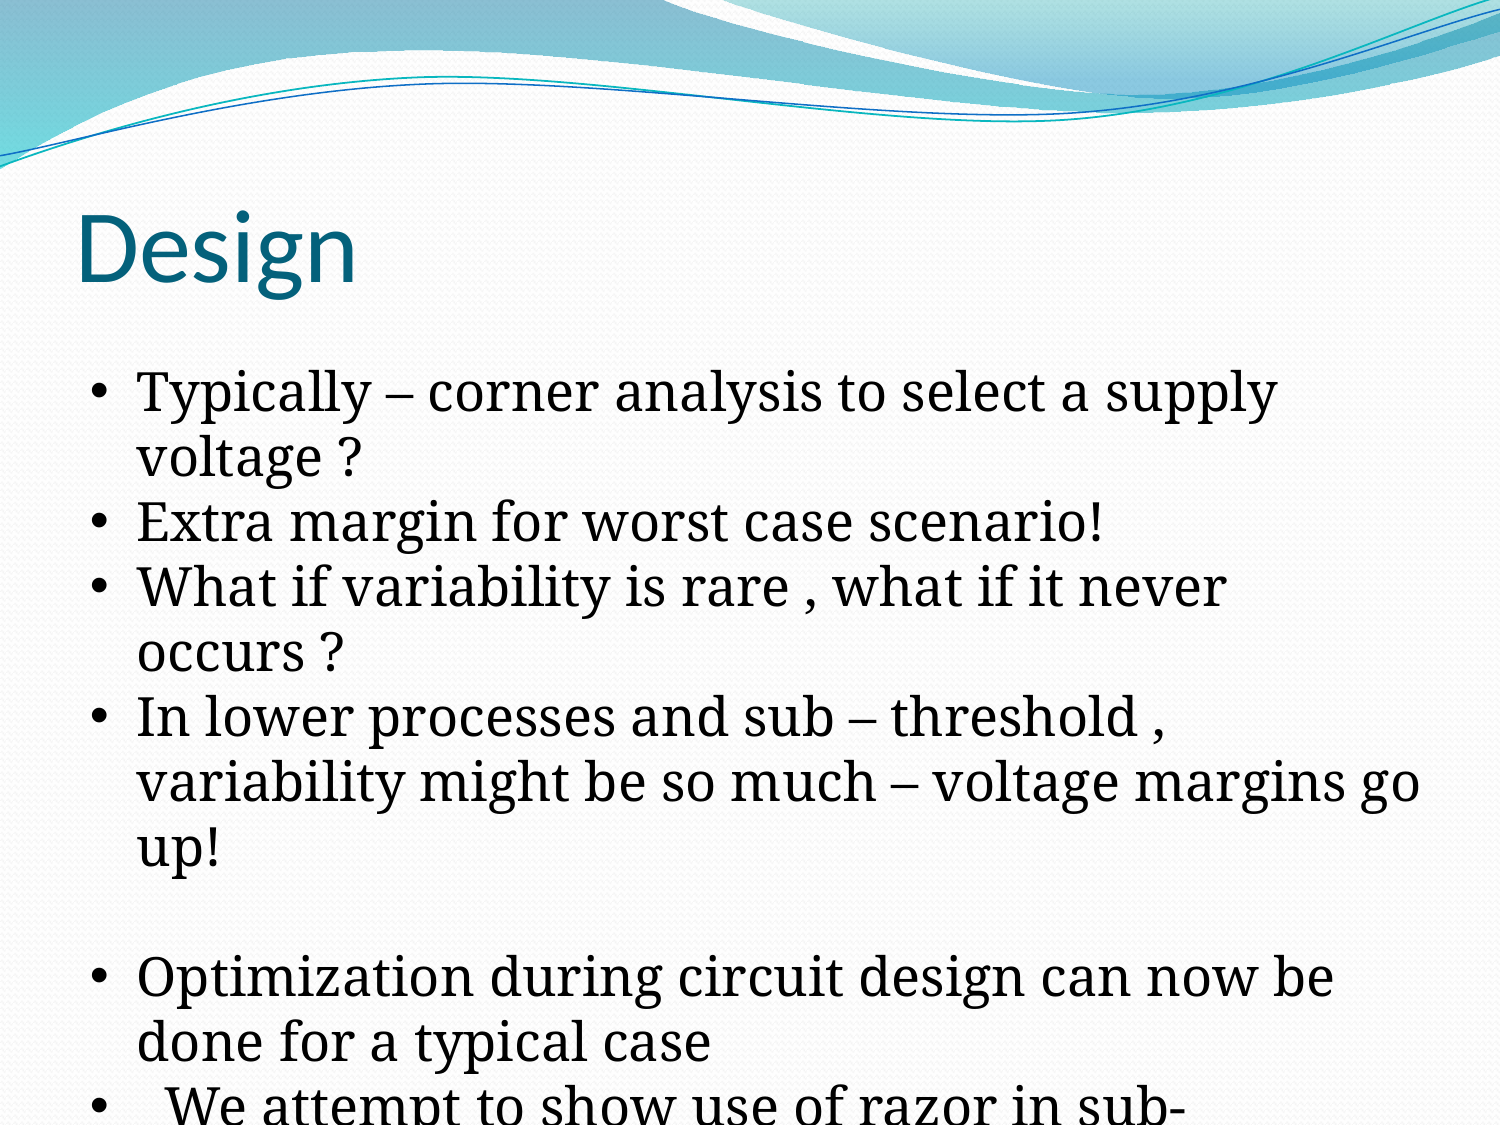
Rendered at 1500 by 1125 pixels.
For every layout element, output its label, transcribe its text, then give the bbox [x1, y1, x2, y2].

text_box Typically – corner analysis to select a supply voltage ? Extra margin for worst case scenario! What if variability is rare , what if it never occurs ? In lower processes and sub – threshold , variability might be so much – voltage margins go up! Optimization during circuit design can now be done for a typical case We attempt to show use of razor in sub-threshold voltages. [75, 349, 1450, 1125]
title Design [75, 115, 1425, 303]
